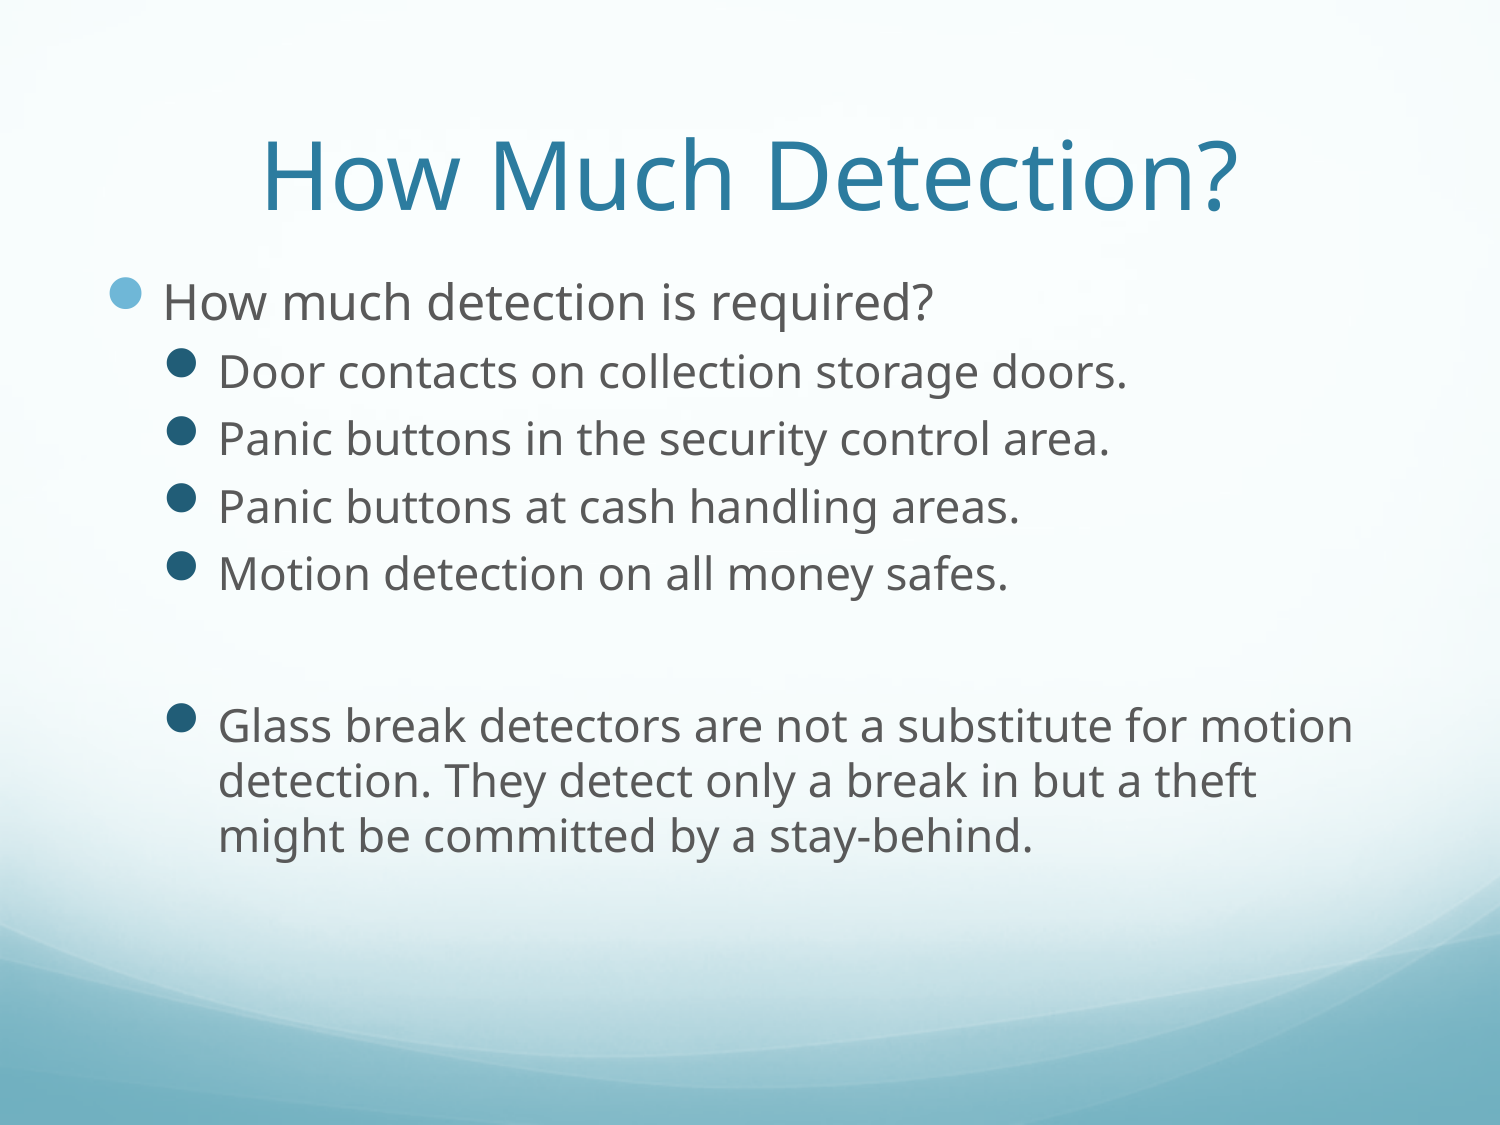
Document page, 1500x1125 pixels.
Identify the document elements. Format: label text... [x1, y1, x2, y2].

list How much detection is required? Door contacts on collection storage doors. Panic buttons in the security control area. Panic buttons at cash handling areas. Motion detection on all money safes. Glass break detectors are not a substitute for motion detection. They detect only a break in but a theft might be committed by a stay-behind. [90, 262, 1410, 975]
title How Much Detection? [90, 17, 1410, 237]
